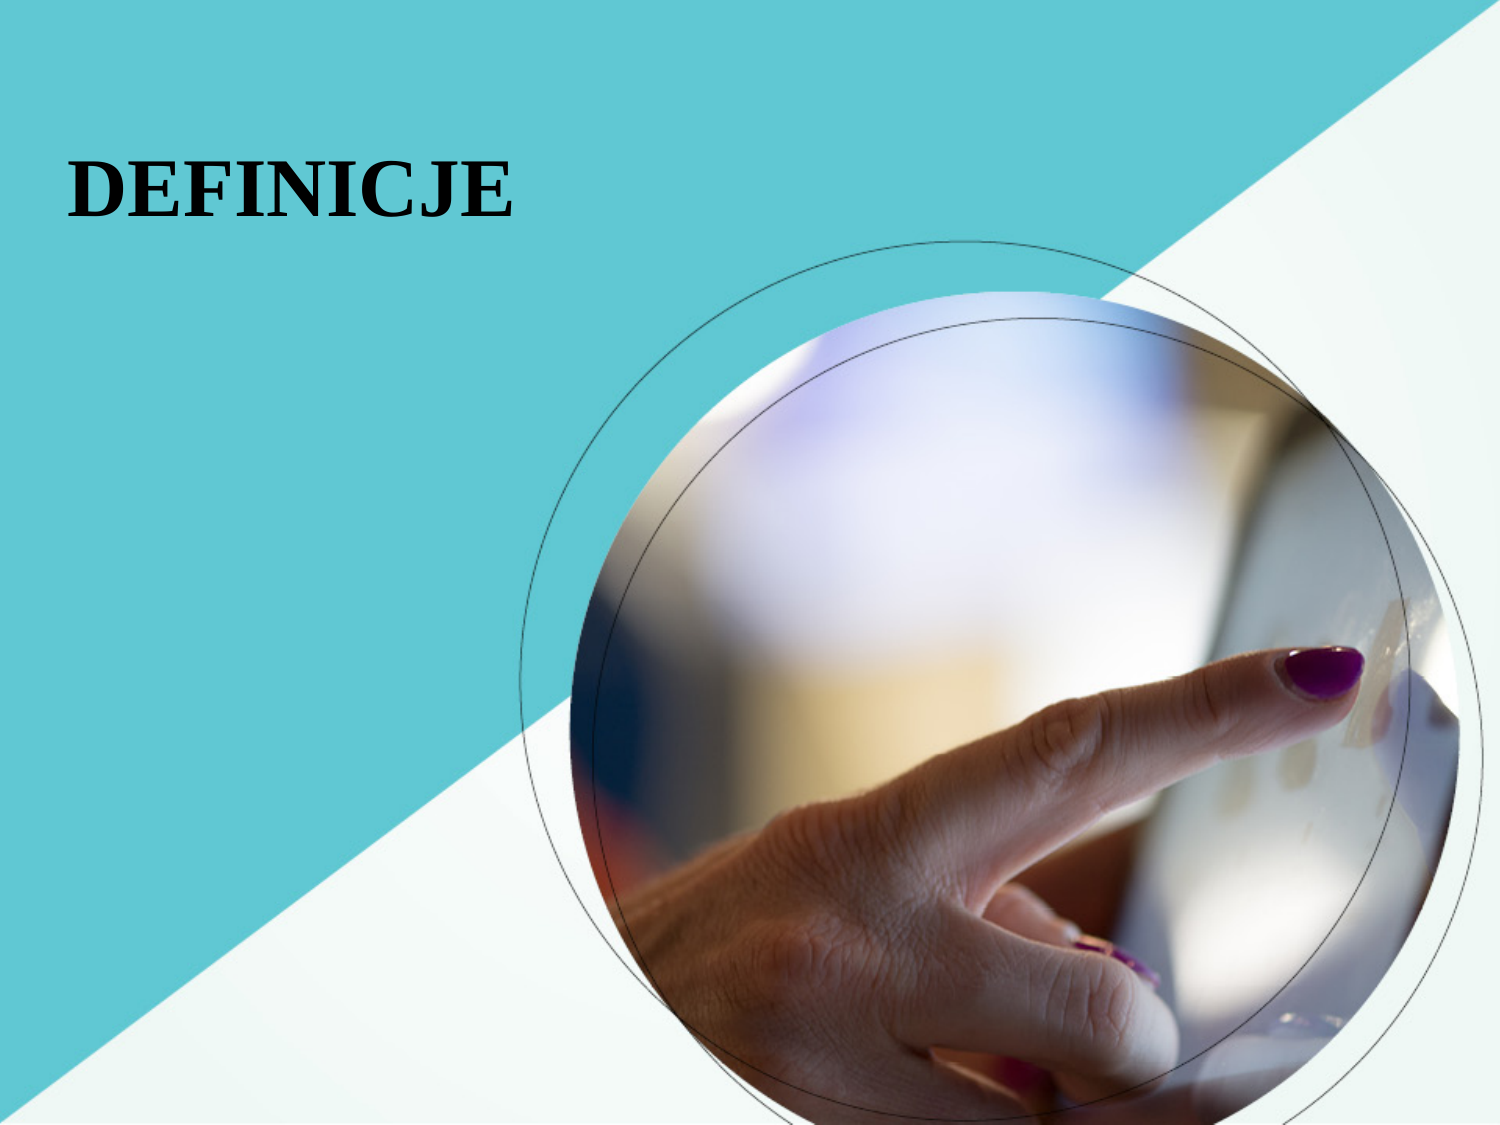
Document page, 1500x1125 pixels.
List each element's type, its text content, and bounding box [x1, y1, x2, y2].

text_box DEFINICJE [53, 125, 798, 241]
picture [0, 0, 1500, 1125]
